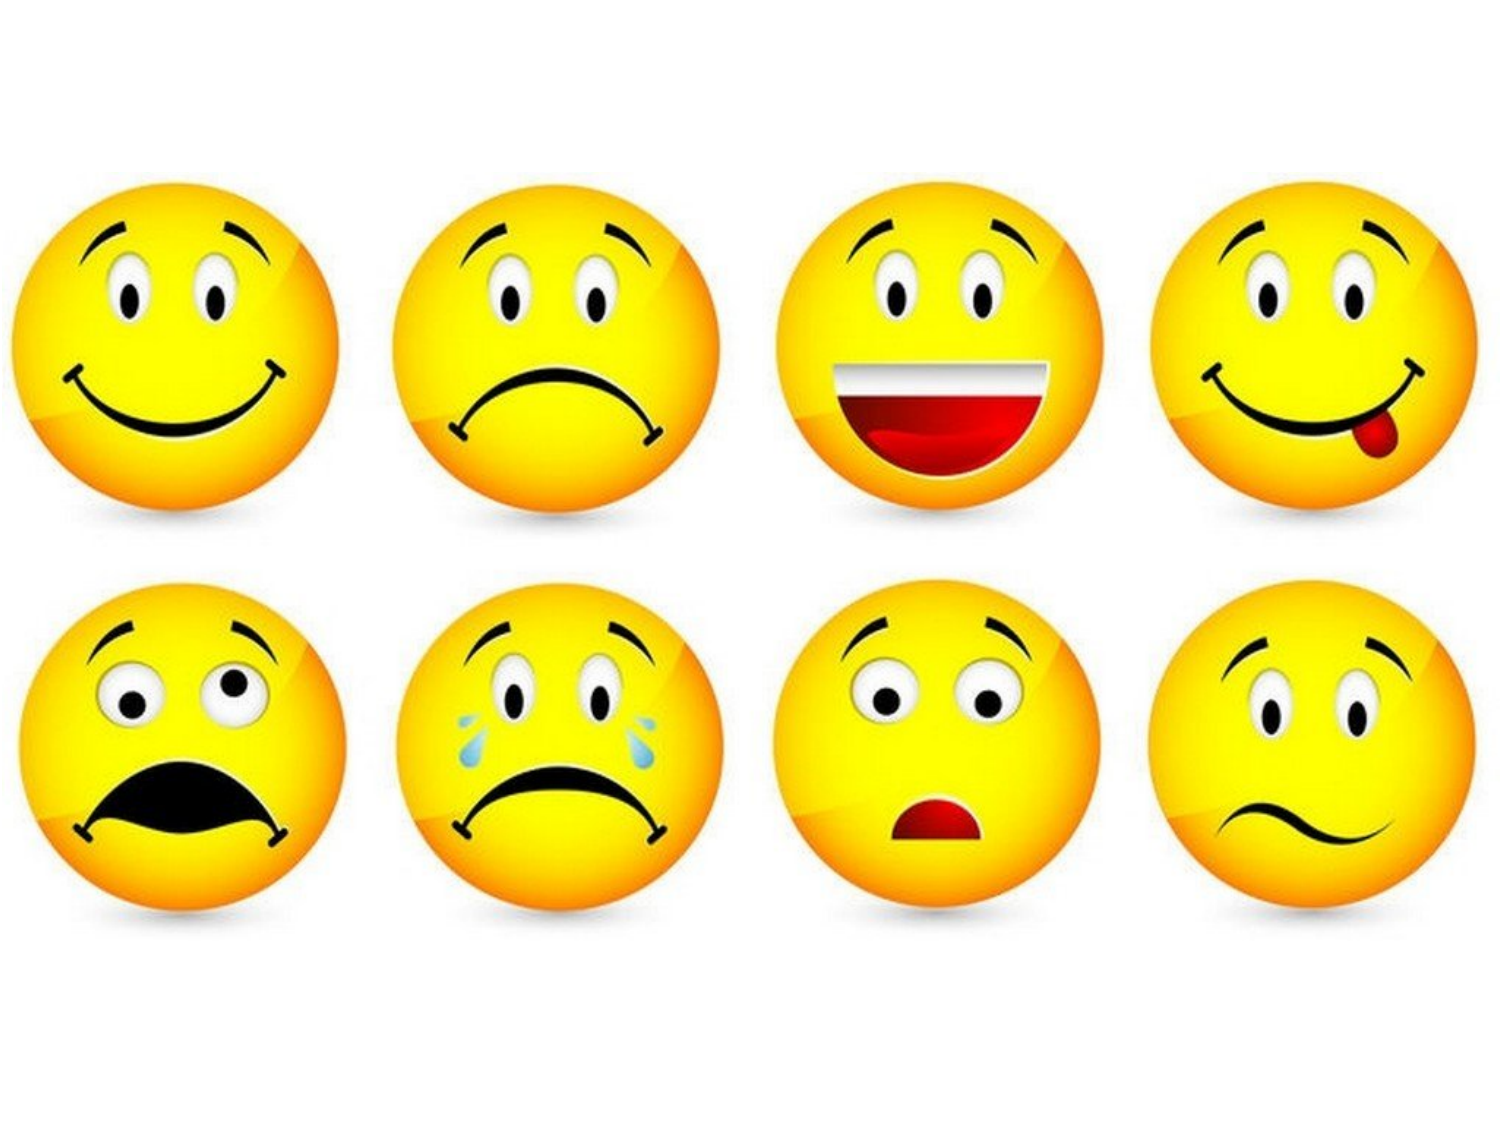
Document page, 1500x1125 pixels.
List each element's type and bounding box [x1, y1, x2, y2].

picture [2, 172, 1500, 941]
